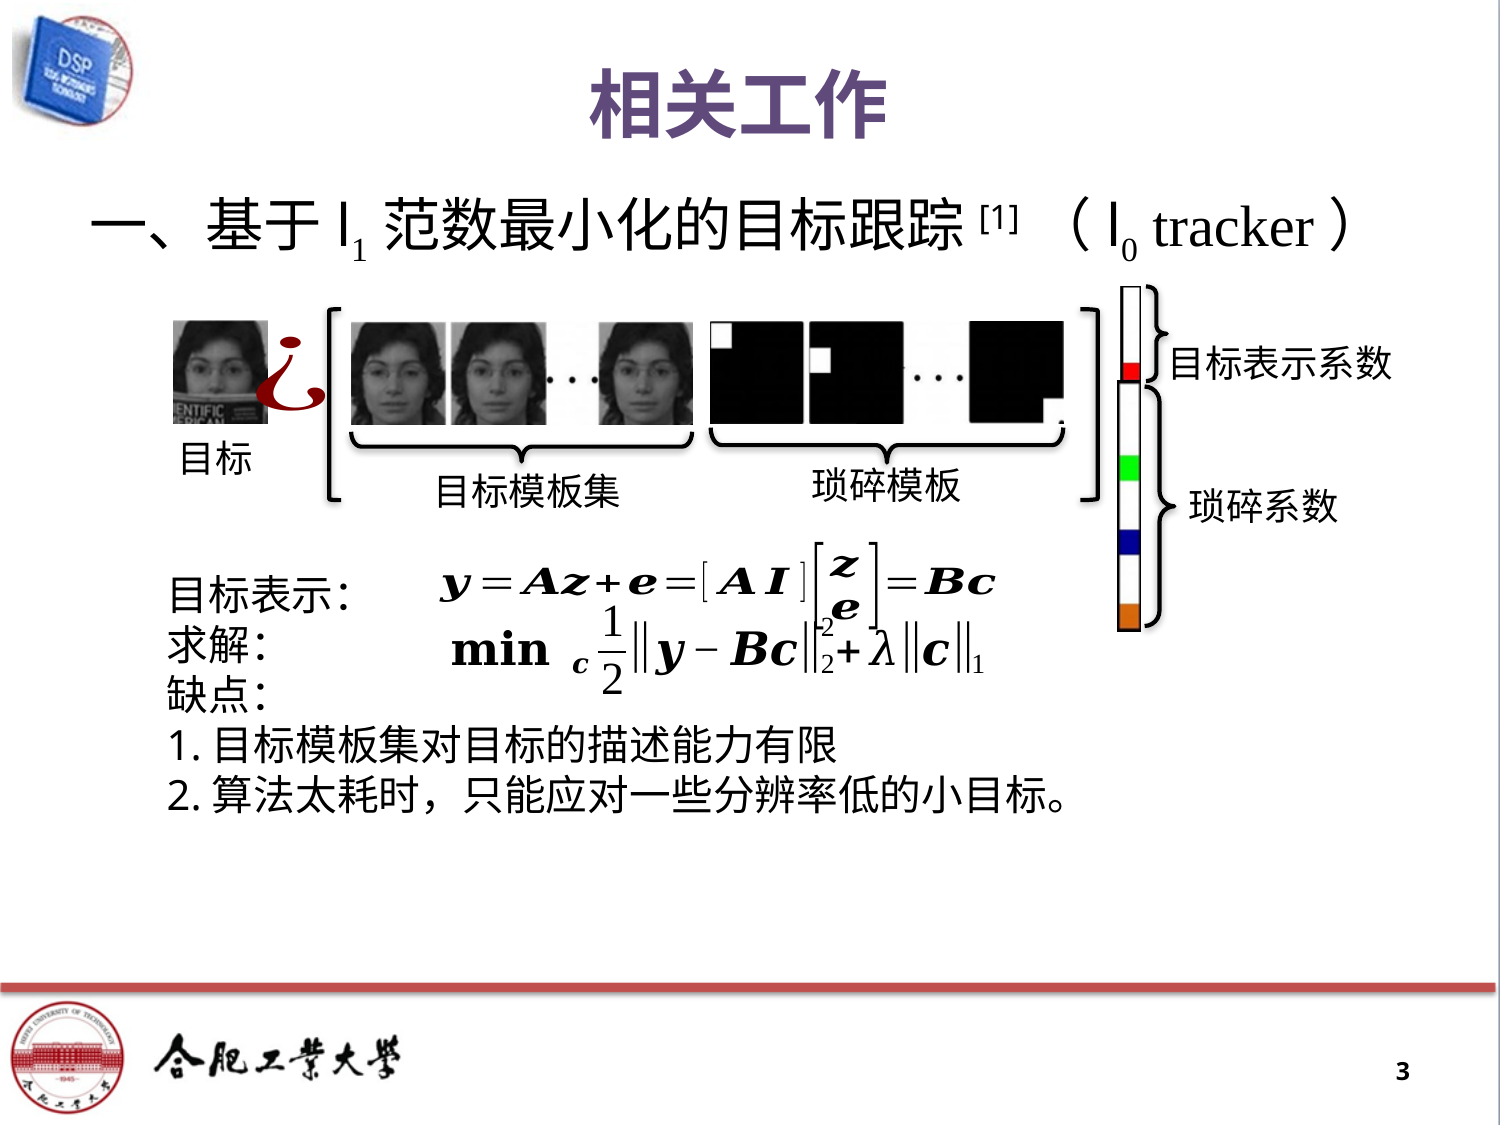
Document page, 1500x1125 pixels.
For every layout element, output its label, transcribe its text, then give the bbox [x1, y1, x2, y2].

picture [0, 0, 1500, 1125]
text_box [162, 286, 1355, 632]
slide_number 3 [1074, 1042, 1425, 1103]
text_box 相关工作 [574, 49, 913, 155]
text_box 一、基于l1范数最小化的目标跟踪[1]（l0 tracker） [74, 181, 1425, 959]
text_box 目标表示系数 [1358, 332, 1408, 393]
